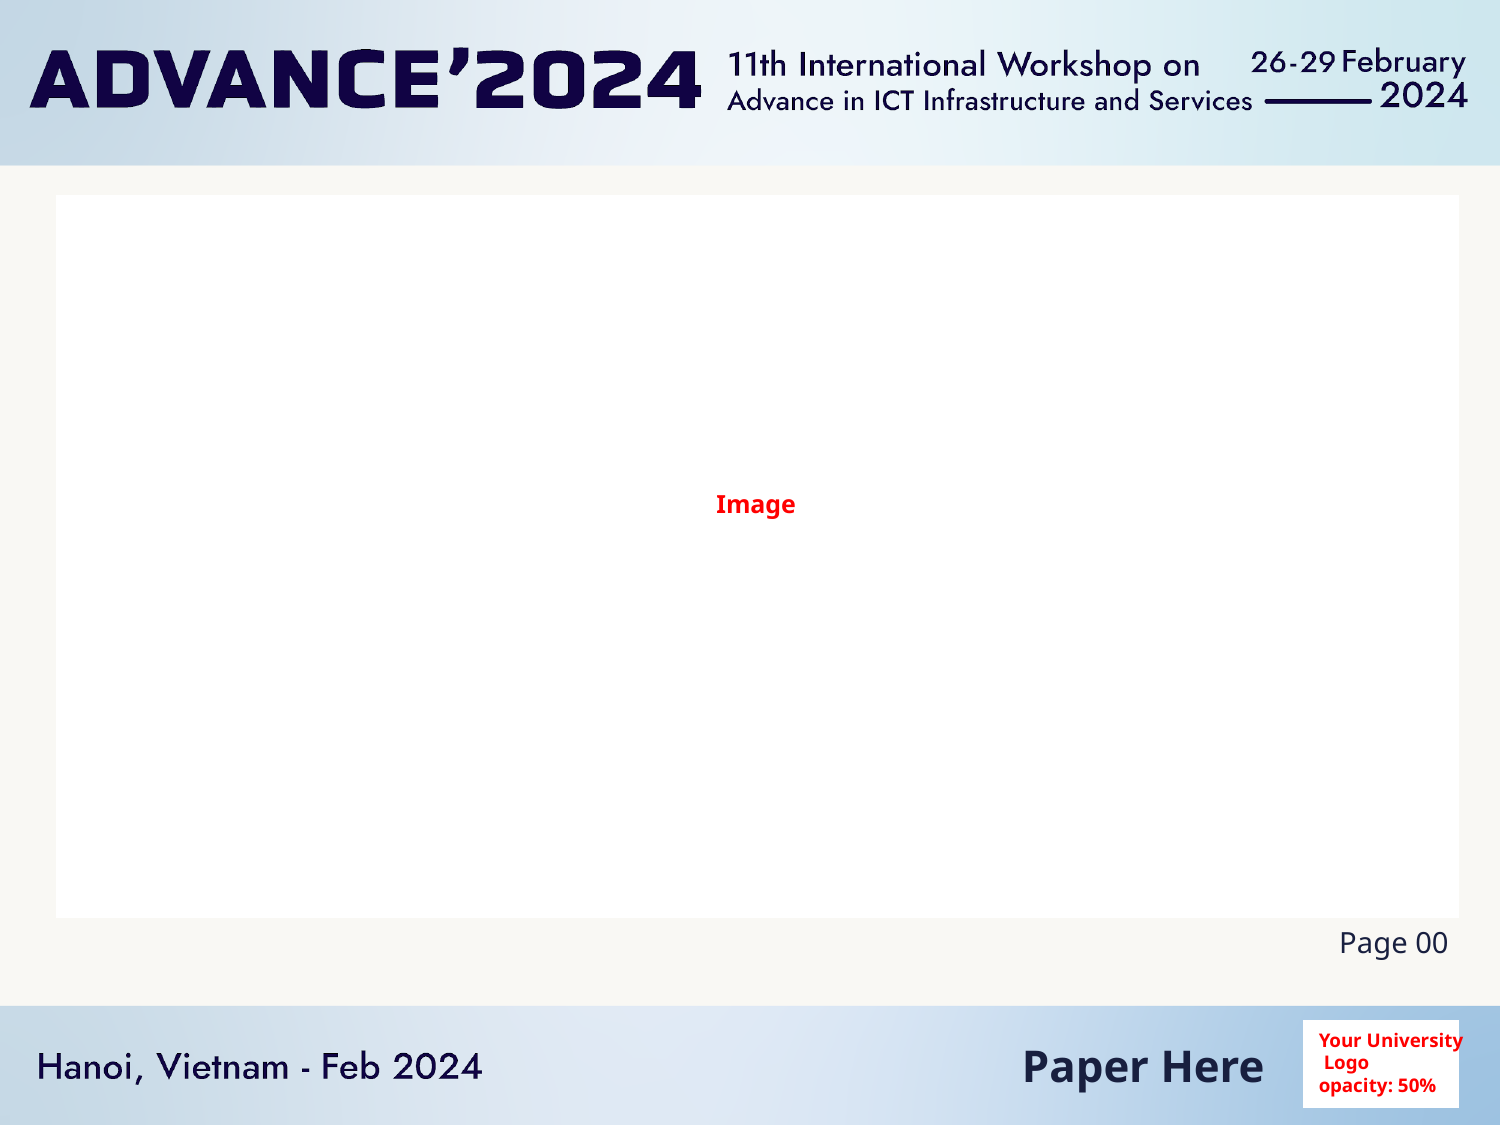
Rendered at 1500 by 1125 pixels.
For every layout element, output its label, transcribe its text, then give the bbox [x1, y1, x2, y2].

picture [0, 0, 1500, 1125]
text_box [1303, 1020, 1479, 1107]
text_box Paper Here [520, 1030, 1280, 1099]
text_box Image [650, 481, 862, 527]
text_box Ima [57, 196, 1458, 917]
text_box Page 00 [1324, 917, 1485, 968]
